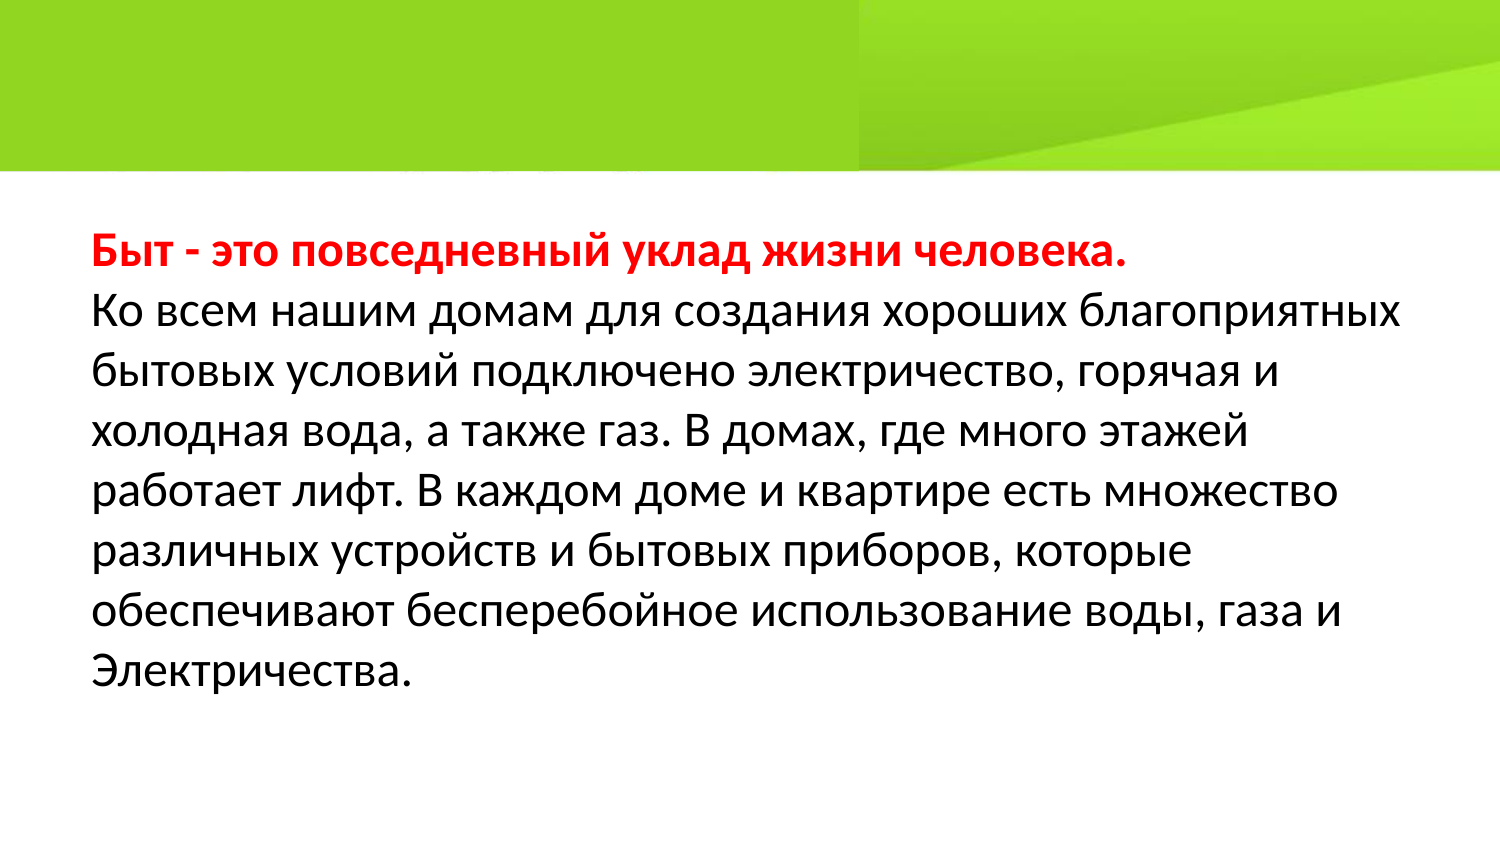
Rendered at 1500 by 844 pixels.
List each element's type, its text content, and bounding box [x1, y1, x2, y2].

list Быт - это повседневный уклад жизни человека. Ко всем нашим домам для создания хороших благоприятных бытовых условий подключено электричество, горячая и холодная вода, а также газ. В домах, где много этажей работает лифт. В каждом доме и квартире есть множество различных устройств и бытовых приборов, которые обеспечивают бесперебойное использование воды, газа и Электричества. [76, 209, 1429, 844]
picture [0, 0, 1500, 844]
text_box [0, 0, 861, 173]
